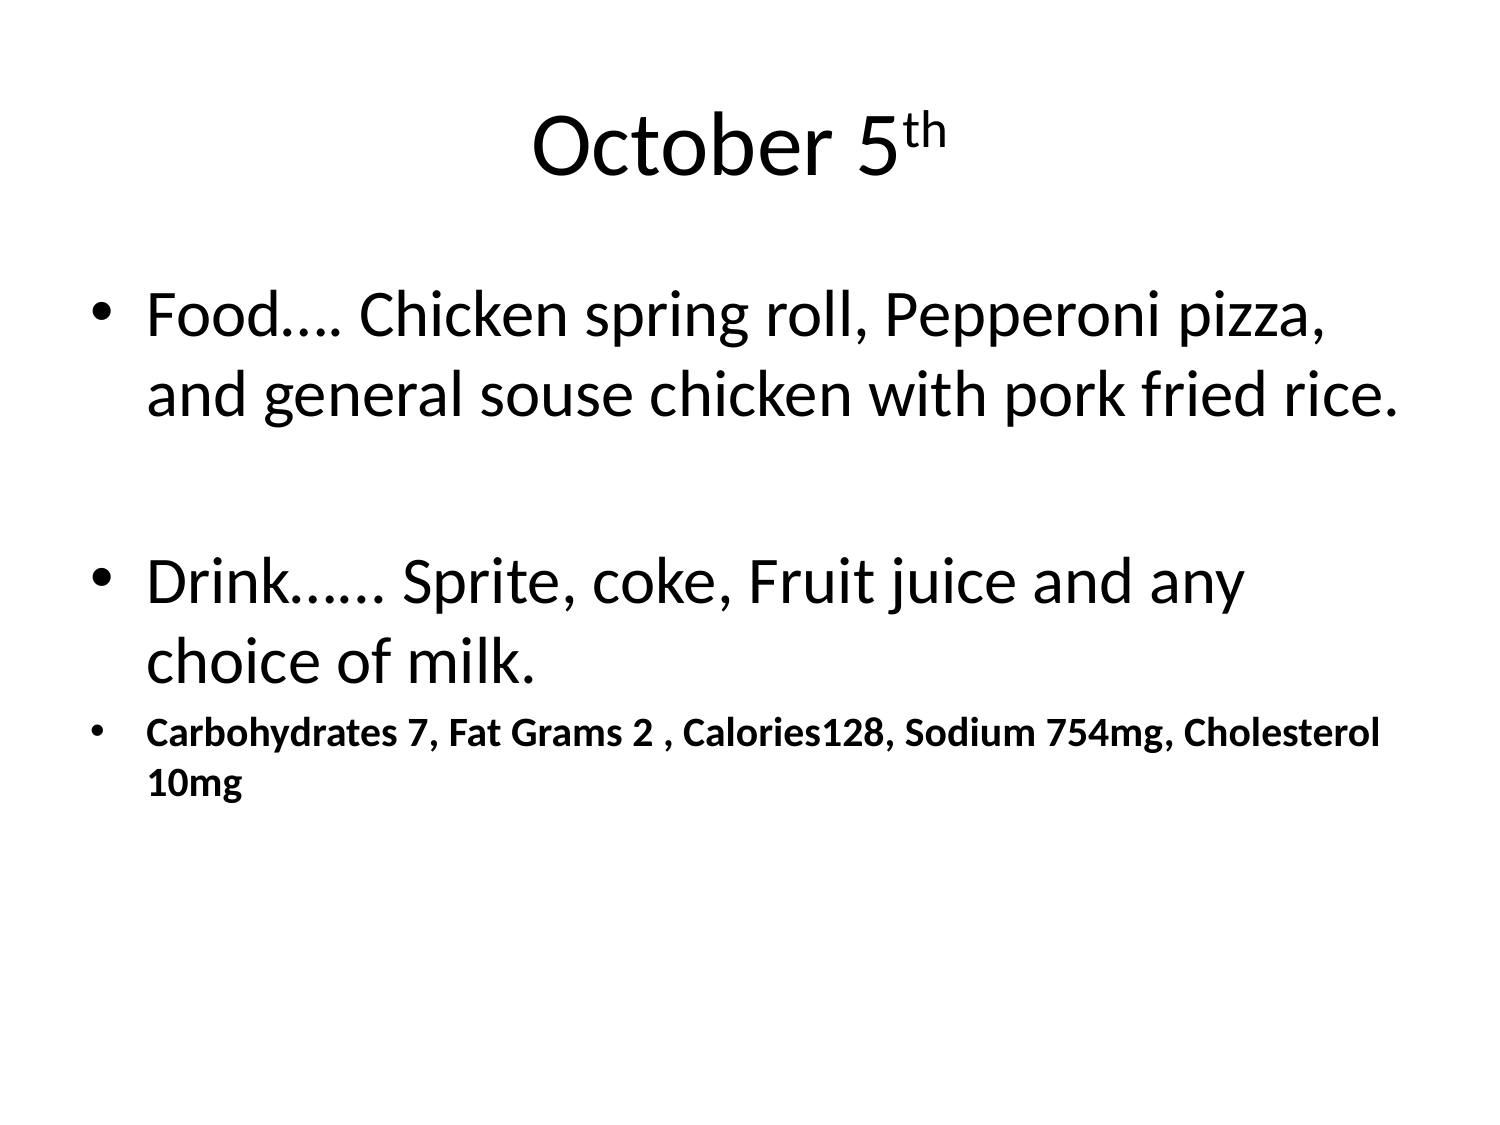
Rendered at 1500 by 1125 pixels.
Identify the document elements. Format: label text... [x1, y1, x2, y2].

title October 5th [75, 45, 1425, 233]
list Food…. Chicken spring roll, Pepperoni pizza, and general souse chicken with pork fried rice. Drink…... Sprite, coke, Fruit juice and any choice of milk. Carbohydrates 7, Fat Grams 2 , Calories128, Sodium 754mg, Cholesterol 10mg [75, 262, 1425, 1005]
